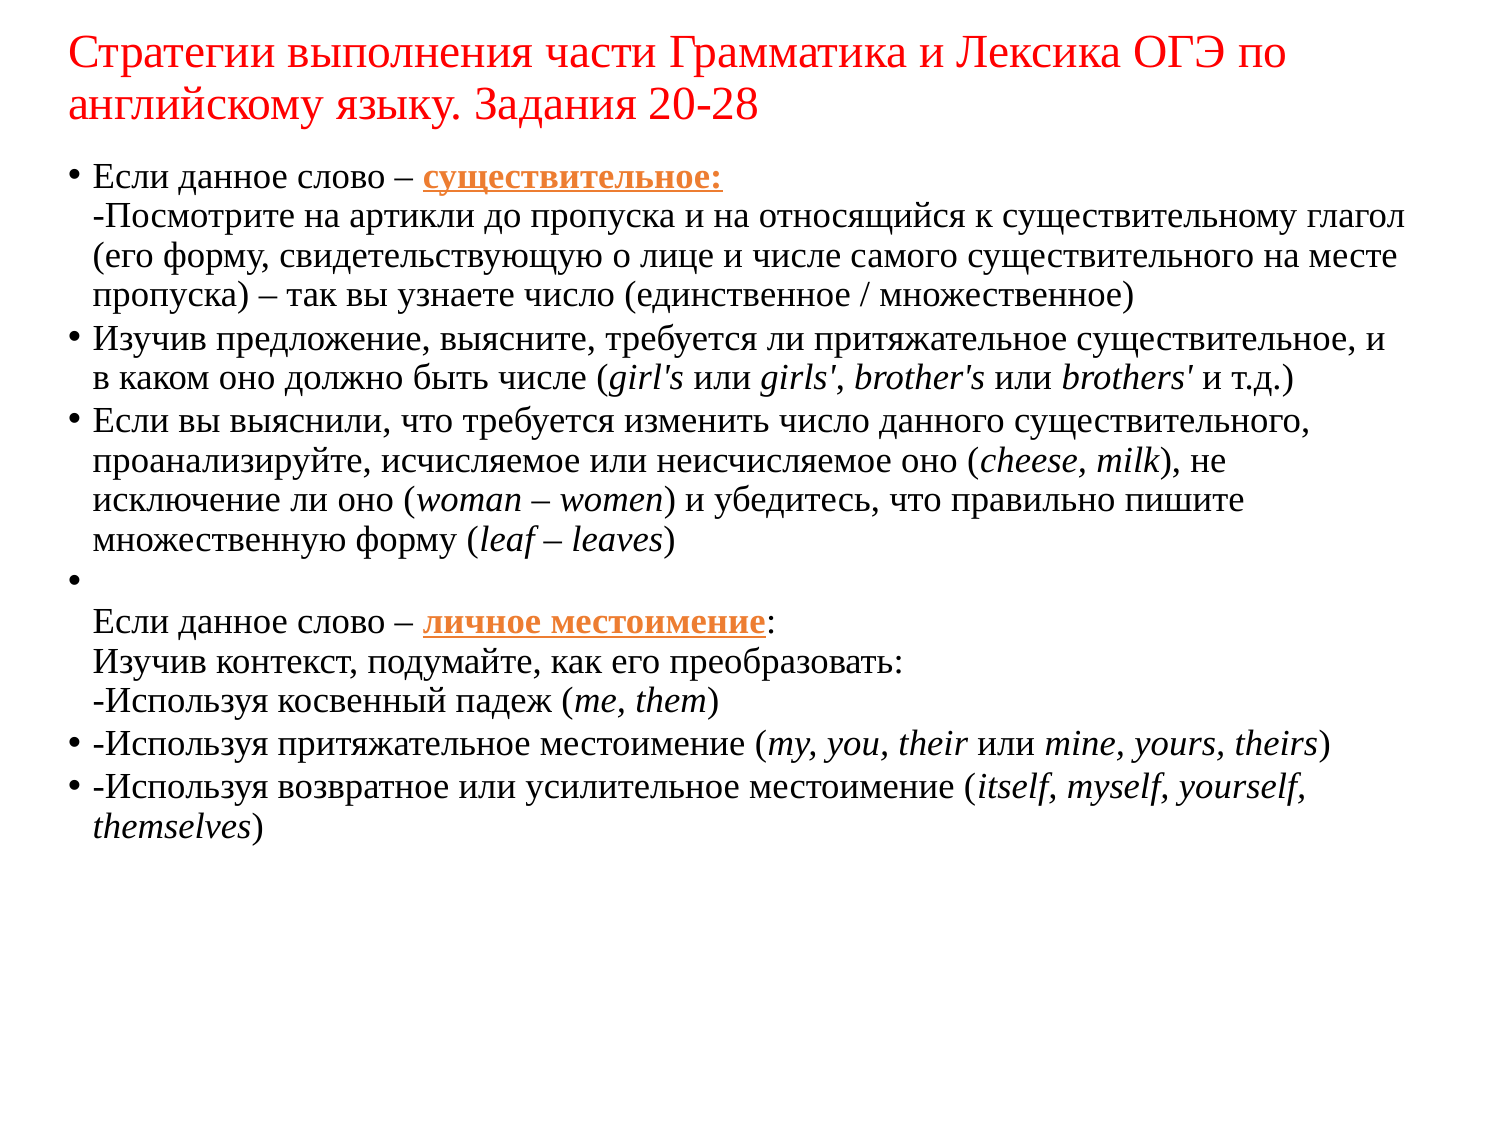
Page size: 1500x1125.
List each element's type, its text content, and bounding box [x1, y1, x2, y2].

title Стратегии выполнения части Грамматика и Лексика ОГЭ по английскому языку. Задания 20-28 [53, 19, 1427, 138]
list Если данное слово – существительное: -Посмотрите на артикли до пропуска и на относящийся к существительному глагол (его форму, свидетельствующую о лице и числе самого существительного на месте пропуска) – так вы узнаете число (единственное / множественное) Изучив предложение, выясните, требуется ли притяжательное существительное, и в каком оно должно быть числе (girl's или girls', brother's или brothers' и т.д.) Если вы выяснили, что требуется изменить число данного существительного, проанализируйте, исчисляемое или неисчисляемое оно (cheese, milk), не исключение ли оно (woman – women) и убедитесь, что правильно пишите множественную форму (leaf – leaves) Если данное слово – личное местоимение: Изучив контекст, подумайте, как его преобразовать: -Используя косвенный падеж (me, them) -Используя притяжательное местоимение (my, you, their или mine, yours, theirs) -Используя возвратное или усилительное местоимение (itself, myself, yourself, themselves) [53, 149, 1425, 986]
